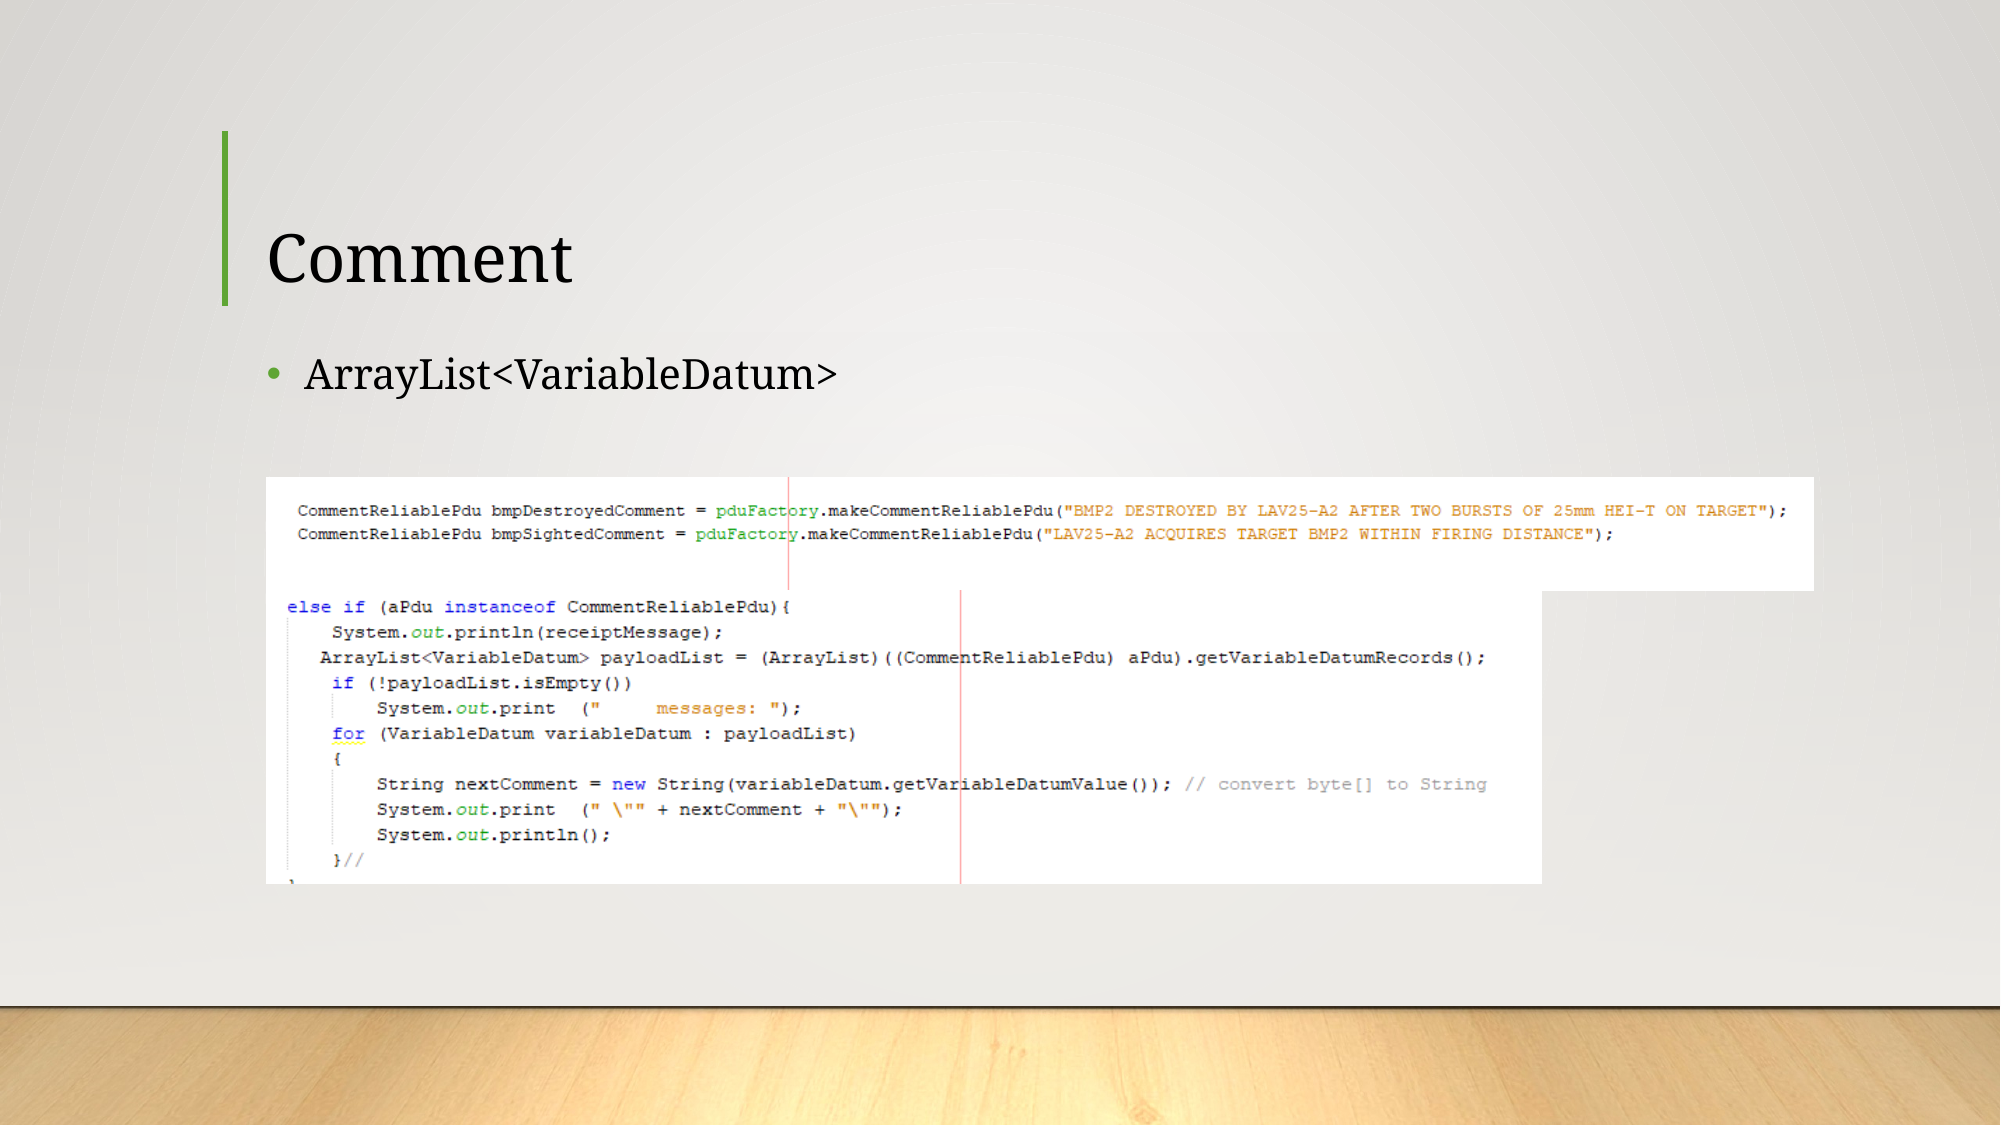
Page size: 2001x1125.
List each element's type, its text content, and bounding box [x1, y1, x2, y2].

picture [265, 477, 1814, 884]
picture [0, 1006, 2000, 1125]
title Comment [251, 131, 1814, 305]
list ArrayList<VariableDatum> [251, 330, 1814, 897]
